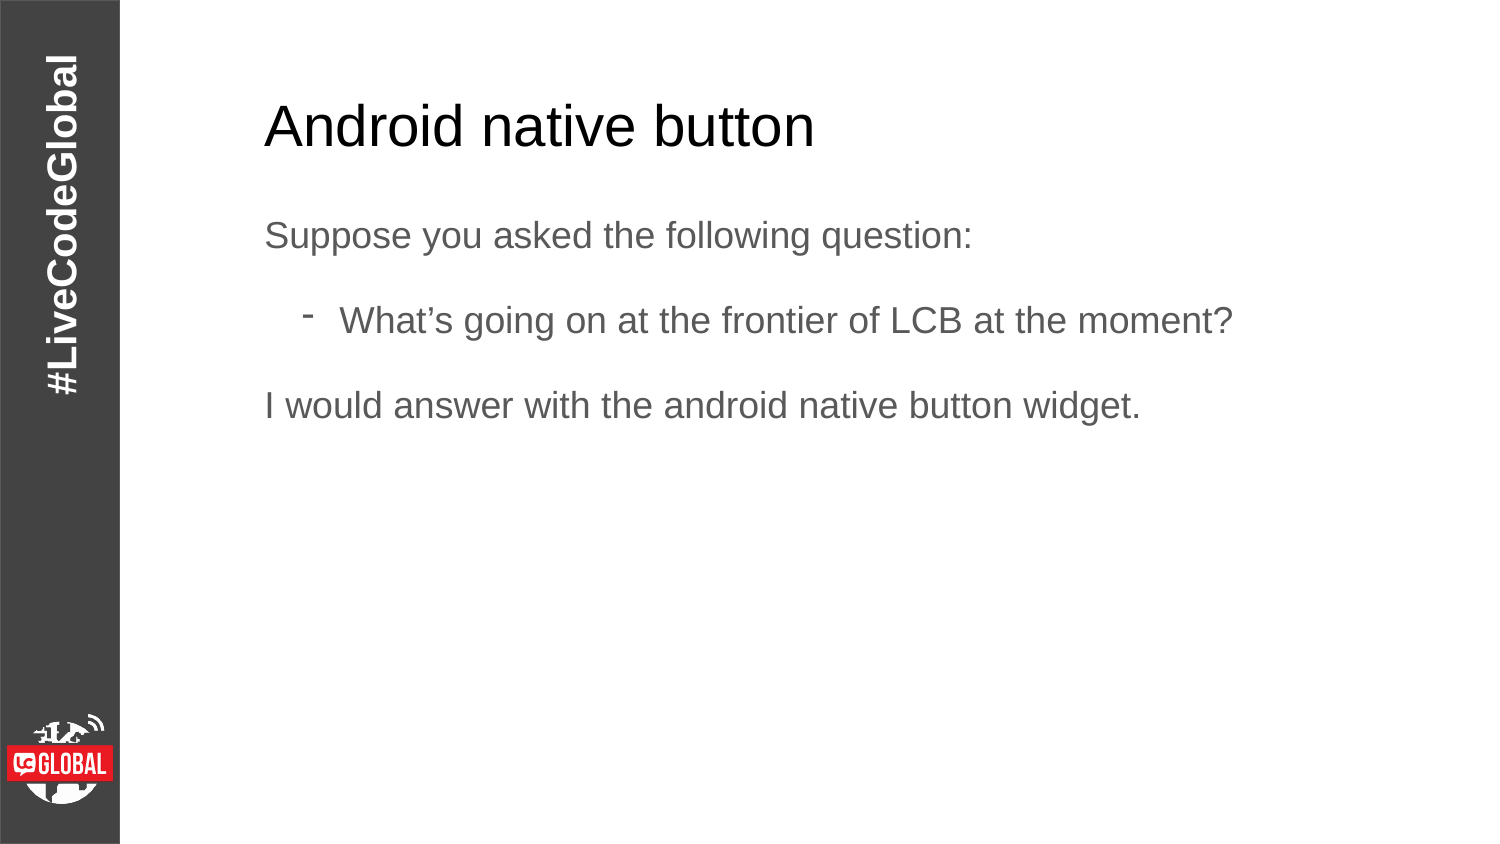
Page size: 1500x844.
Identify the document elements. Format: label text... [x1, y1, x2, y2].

picture [7, 714, 113, 804]
list Suppose you asked the following question: What’s going on at the frontier of LCB at the moment? I would answer with the android native button widget. [249, 189, 1417, 778]
title Android native button [249, 72, 1417, 167]
